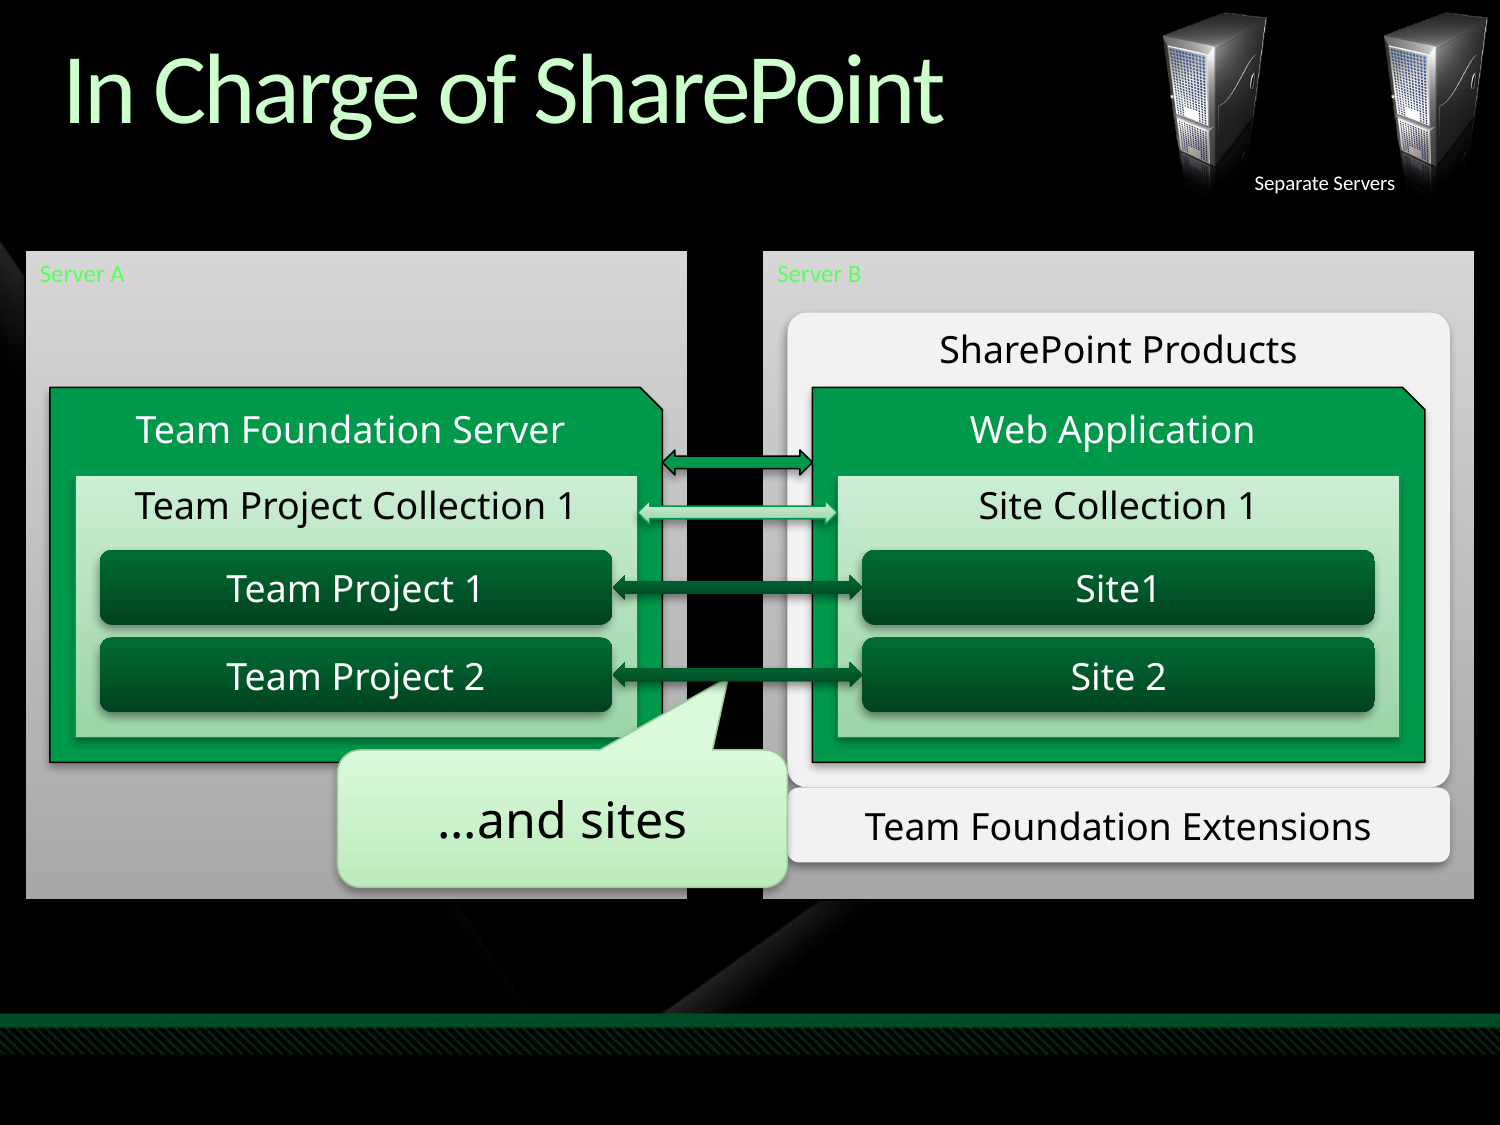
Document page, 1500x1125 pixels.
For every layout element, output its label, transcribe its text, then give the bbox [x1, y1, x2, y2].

text_box Web Application [811, 386, 1426, 764]
text_box Team Foundation Extensions [793, 787, 1450, 863]
text_box Server B [762, 249, 1038, 295]
text_box Team Project 1 [99, 549, 613, 625]
text_box [612, 662, 863, 688]
title In Charge of SharePoint [62, 37, 1143, 147]
text_box Team Project 2 [99, 637, 613, 713]
text_box Team Project Collection 1 [74, 474, 638, 738]
text_box Site 2 [862, 637, 1375, 713]
text_box Site Collection 1 [837, 474, 1401, 738]
picture [0, 0, 1500, 1125]
text_box [661, 449, 813, 476]
text_box Team Foundation Server [49, 386, 664, 764]
text_box [24, 249, 688, 901]
text_box SharePoint Products [787, 312, 1450, 786]
text_box [612, 575, 863, 601]
text_box [762, 249, 1476, 901]
text_box [636, 499, 839, 526]
text_box Site1 [862, 549, 1375, 625]
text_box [1149, 12, 1500, 220]
text_box ...and sites [336, 695, 789, 889]
text_box Server A [24, 249, 300, 295]
